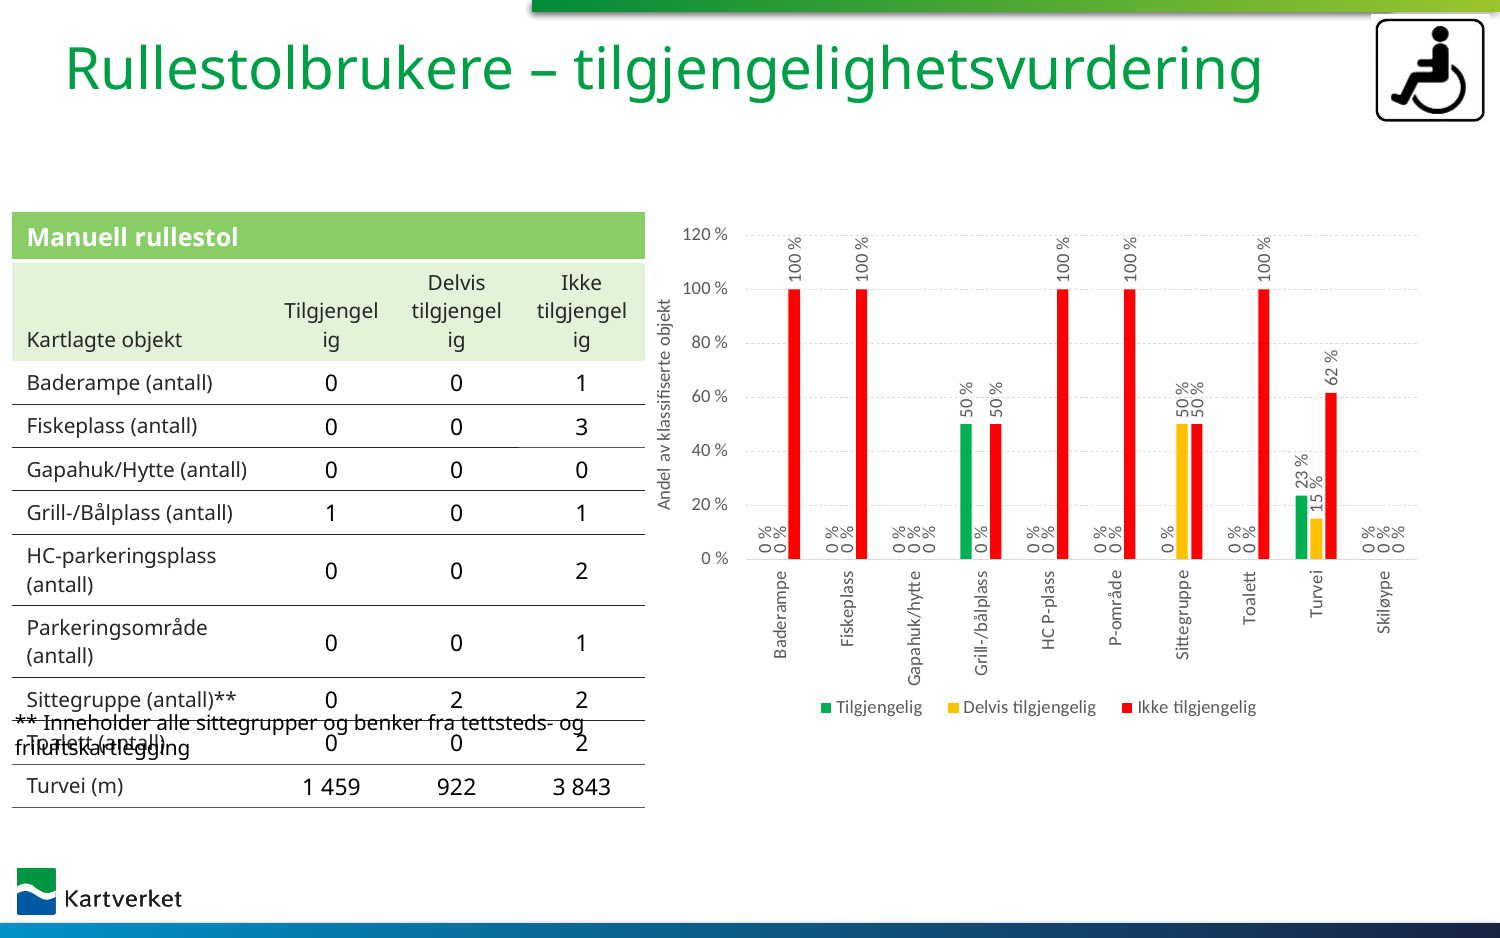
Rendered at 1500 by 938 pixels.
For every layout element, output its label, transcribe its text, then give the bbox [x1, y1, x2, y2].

table_cell 1 459 [269, 768, 394, 807]
table_header Manuell rullestol [12, 212, 645, 259]
table_cell 0 [269, 678, 394, 702]
table_cell 0 [394, 448, 519, 490]
table_cell Baderampe (antall) [12, 361, 269, 404]
table_cell 0 [394, 405, 519, 447]
picture [1371, 13, 1491, 127]
table_cell 3 [519, 405, 638, 447]
table_cell 0 [519, 448, 638, 490]
table_cell 0 [269, 405, 394, 447]
table_cell Ikke tilgjengelig [519, 263, 638, 361]
table_cell 922 [394, 768, 519, 807]
table_cell 1 [519, 491, 638, 534]
table_cell Tilgjengelig [269, 263, 394, 361]
table_cell Gapahuk/Hytte (antall) [12, 448, 269, 490]
table_cell Grill-/Bålplass (antall) [12, 491, 269, 534]
table_cell 3 843 [519, 768, 645, 807]
table_cell 0 [394, 491, 519, 534]
text_box Rullestolbrukere – tilgjengelighetsvurdering [49, 12, 1372, 109]
table_cell 0 [394, 606, 519, 677]
table_cell Turvei (m) [12, 768, 269, 807]
table_cell 0 [394, 361, 519, 404]
table_cell Kartlagte objekt [12, 263, 269, 361]
table_cell 2 [519, 535, 638, 605]
text_box ** Inneholder alle sittegrupper og benker fra tettsteds- og friluftskartlegging [0, 702, 745, 768]
table_cell Parkeringsområde (antall) [12, 606, 269, 677]
table_cell 1 [519, 606, 638, 677]
table_cell 2 [519, 678, 638, 702]
table_cell 0 [269, 535, 394, 605]
table_cell 0 [269, 606, 394, 677]
table_cell HC-parkeringsplass (antall) [12, 535, 269, 605]
table_cell 0 [394, 535, 519, 605]
table_cell 1 [519, 361, 638, 404]
table_cell Sittegruppe (antall)** [12, 678, 269, 702]
table_cell 0 [269, 448, 394, 490]
table_cell Fiskeplass (antall) [12, 405, 269, 447]
table_cell 0 [269, 361, 394, 404]
table_cell 1 [269, 491, 394, 534]
table_cell Delvis tilgjengelig [394, 263, 519, 361]
picture [643, 218, 1427, 728]
table_cell 2 [394, 678, 519, 702]
